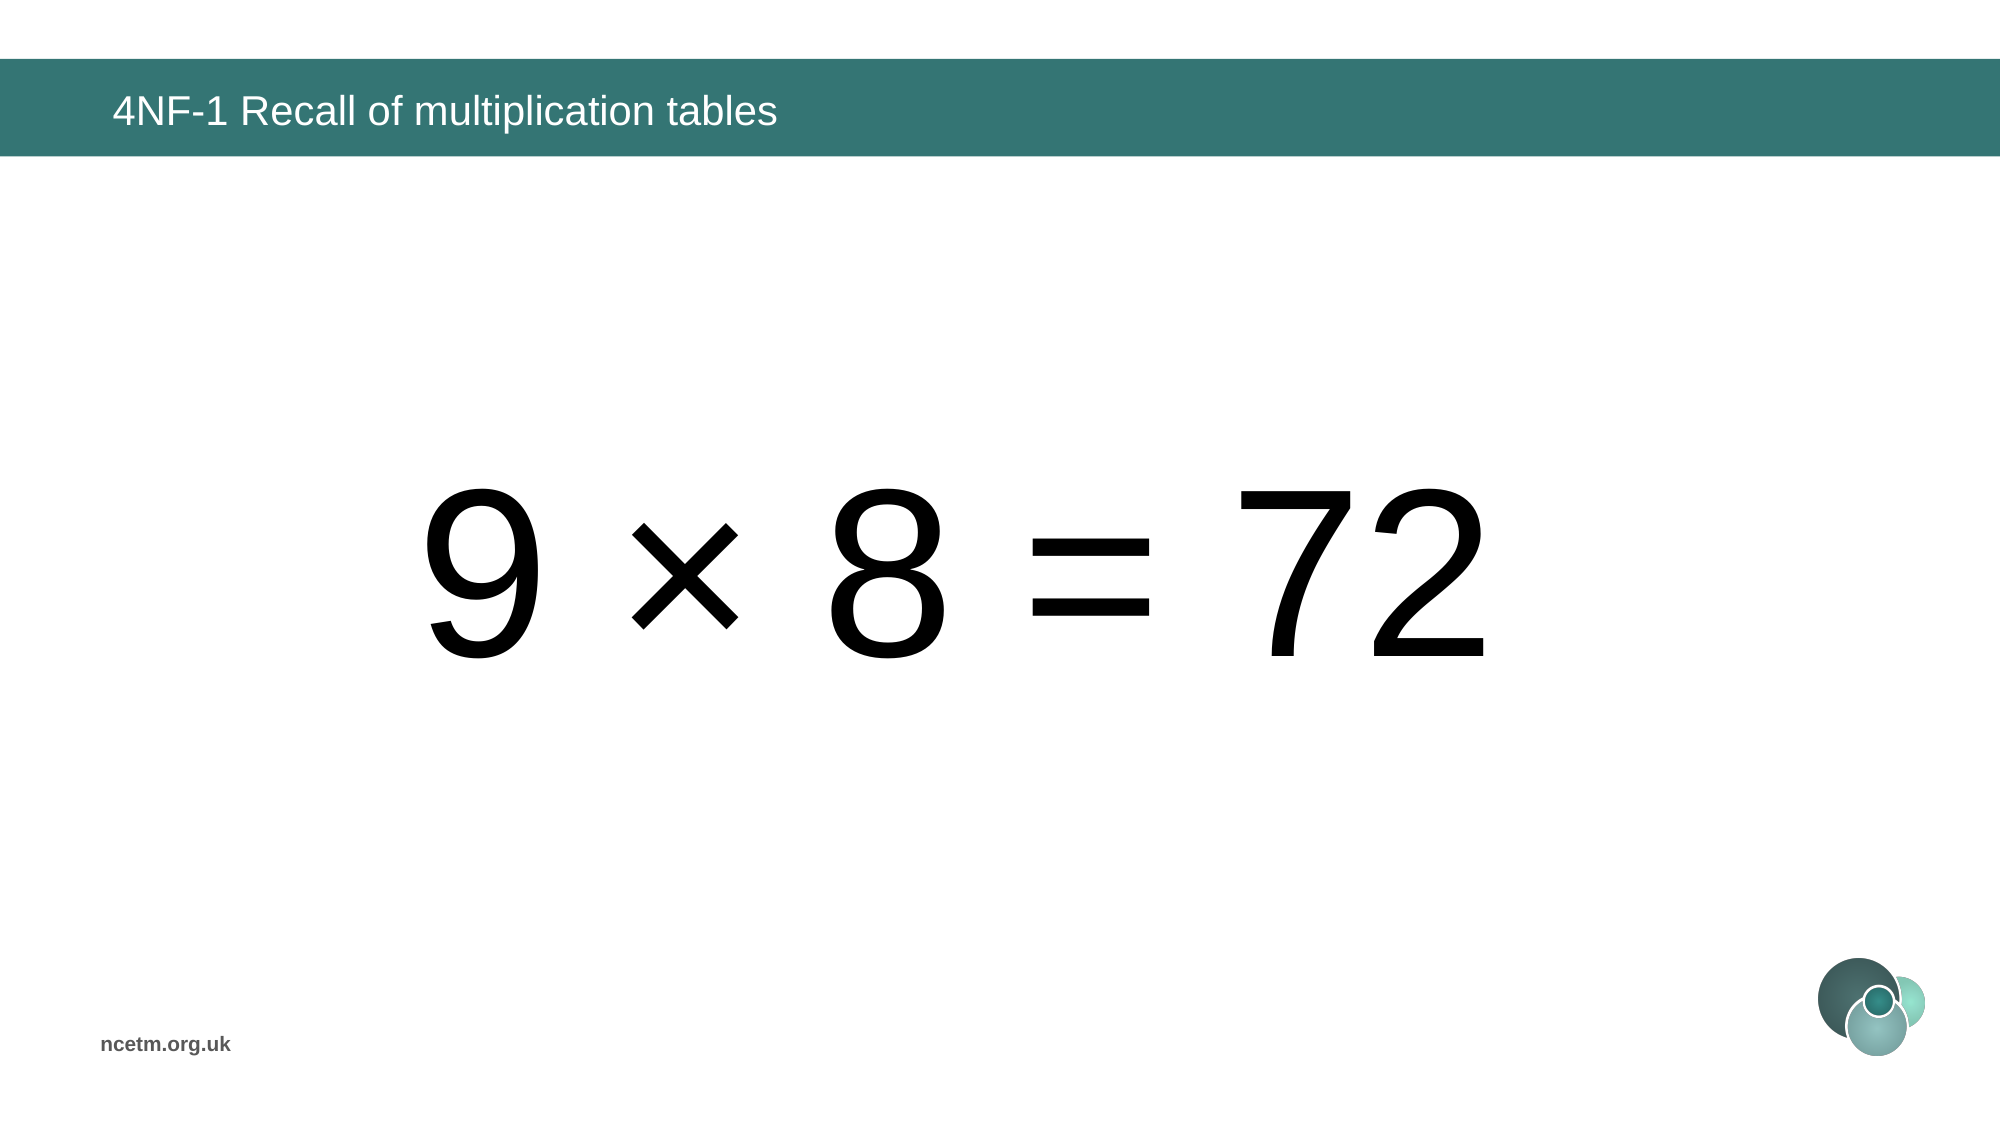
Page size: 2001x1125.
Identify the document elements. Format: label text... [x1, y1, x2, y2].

text_box 72 [1214, 409, 1511, 712]
title 4NF-1 Recall of multiplication tables [97, 76, 1945, 147]
picture [1818, 958, 1925, 1056]
text_box 9 × 8 = [401, 409, 1214, 712]
